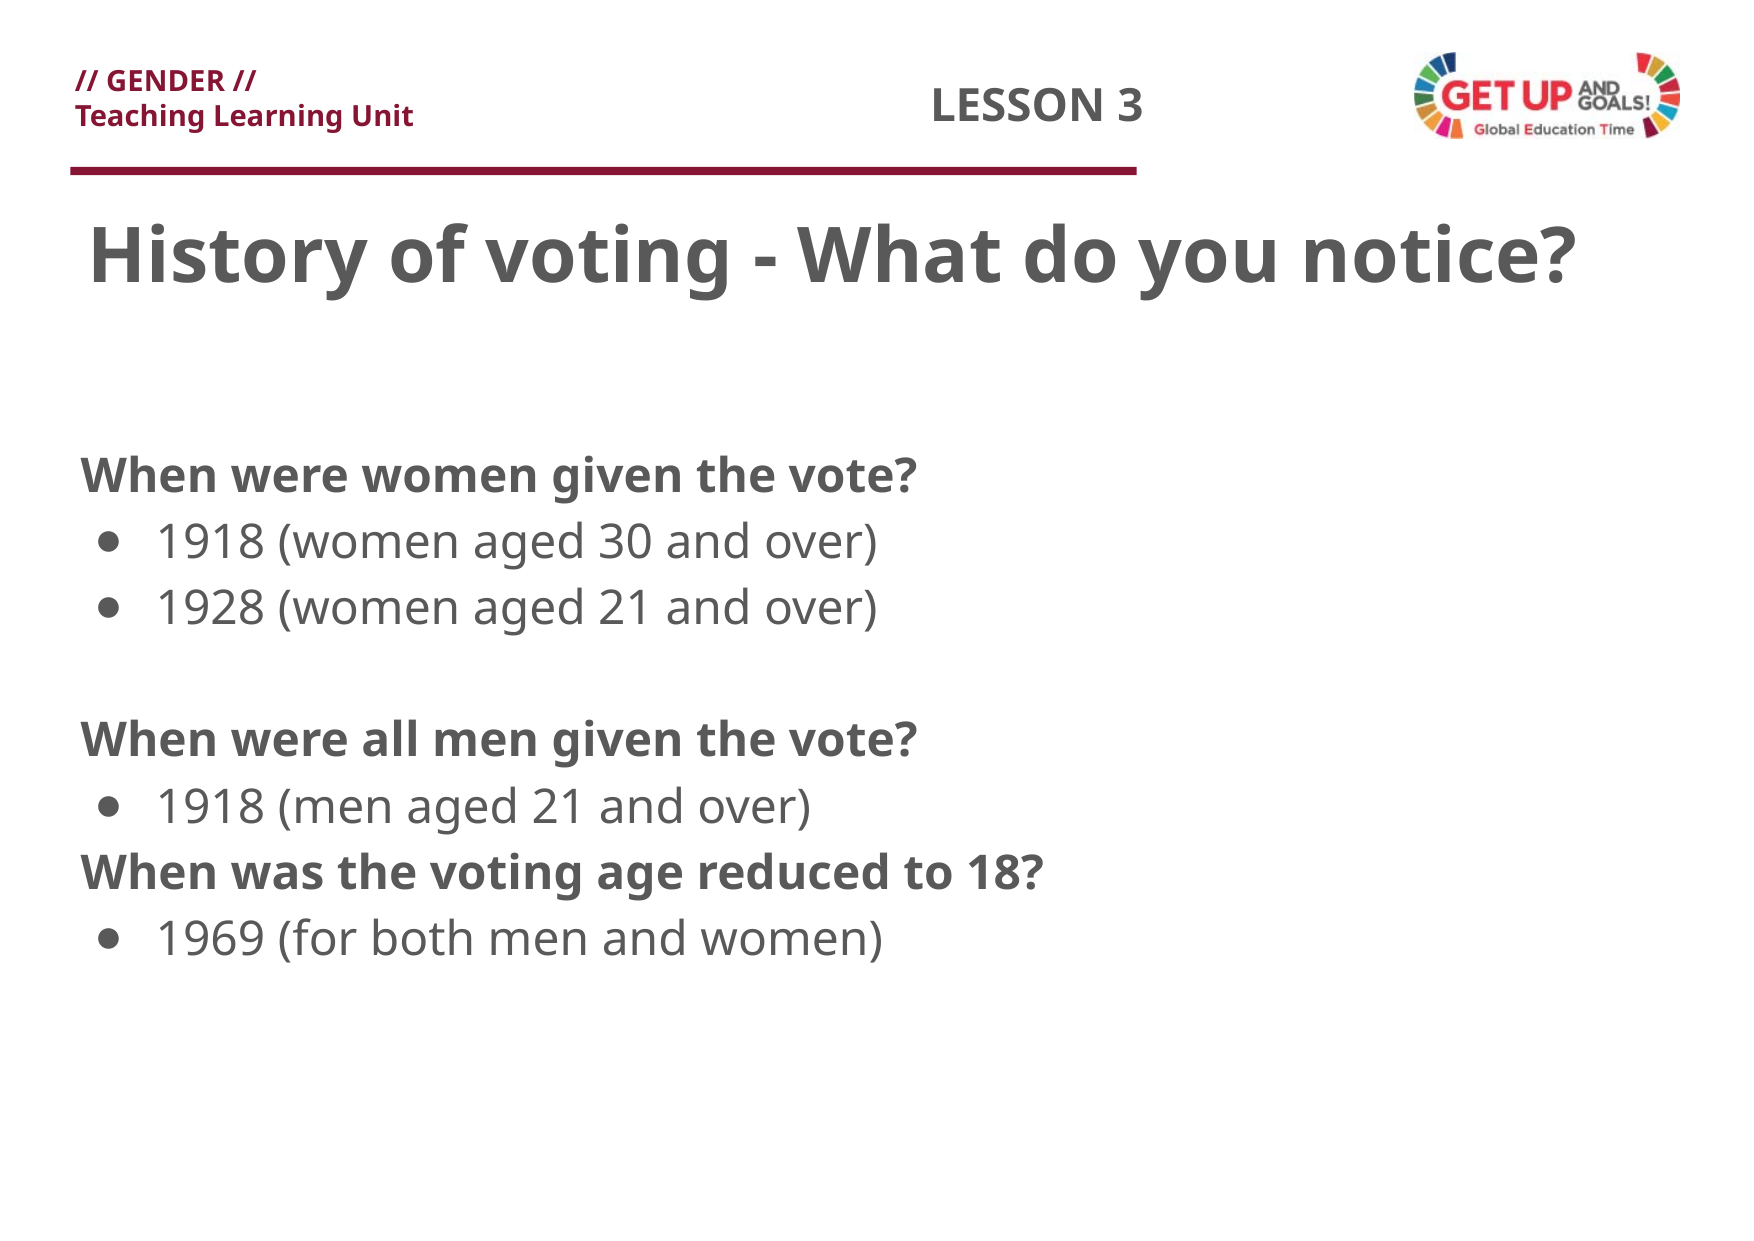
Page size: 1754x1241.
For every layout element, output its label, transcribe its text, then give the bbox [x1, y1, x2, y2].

list When were women given the vote? 1918 (women aged 30 and over) 1928 (women aged 21 and over) When were all men given the vote? 1918 (men aged 21 and over) When was the voting age reduced to 18? 1969 (for both men and women) [61, 416, 1696, 1241]
title History of voting - What do you notice? [61, 186, 1623, 402]
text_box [59, 47, 1680, 176]
